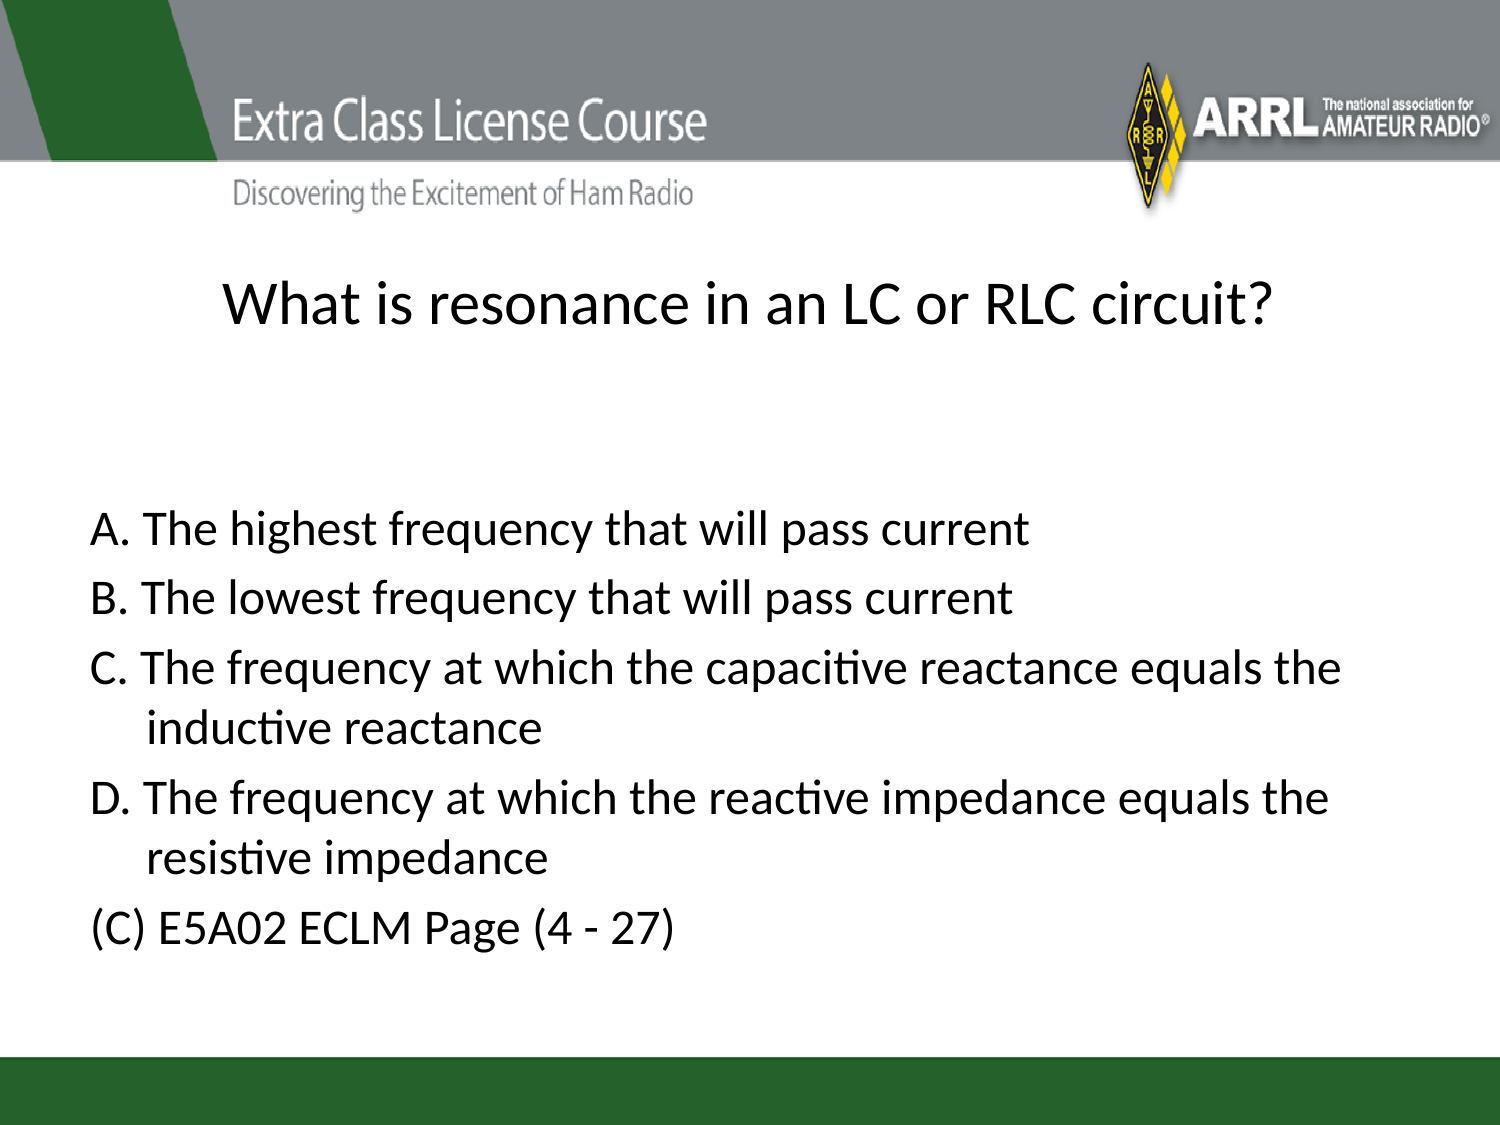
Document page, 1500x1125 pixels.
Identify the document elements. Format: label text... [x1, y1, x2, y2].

title What is resonance in an LC or RLC circuit? [75, 254, 1425, 435]
picture [0, 0, 1500, 1125]
list A. The highest frequency that will pass current B. The lowest frequency that will pass current C. The frequency at which the capacitive reactance equals the inductive reactance D. The frequency at which the reactive impedance equals the resistive impedance (C) E5A02 ECLM Page (4 - 27) [75, 487, 1425, 1005]
